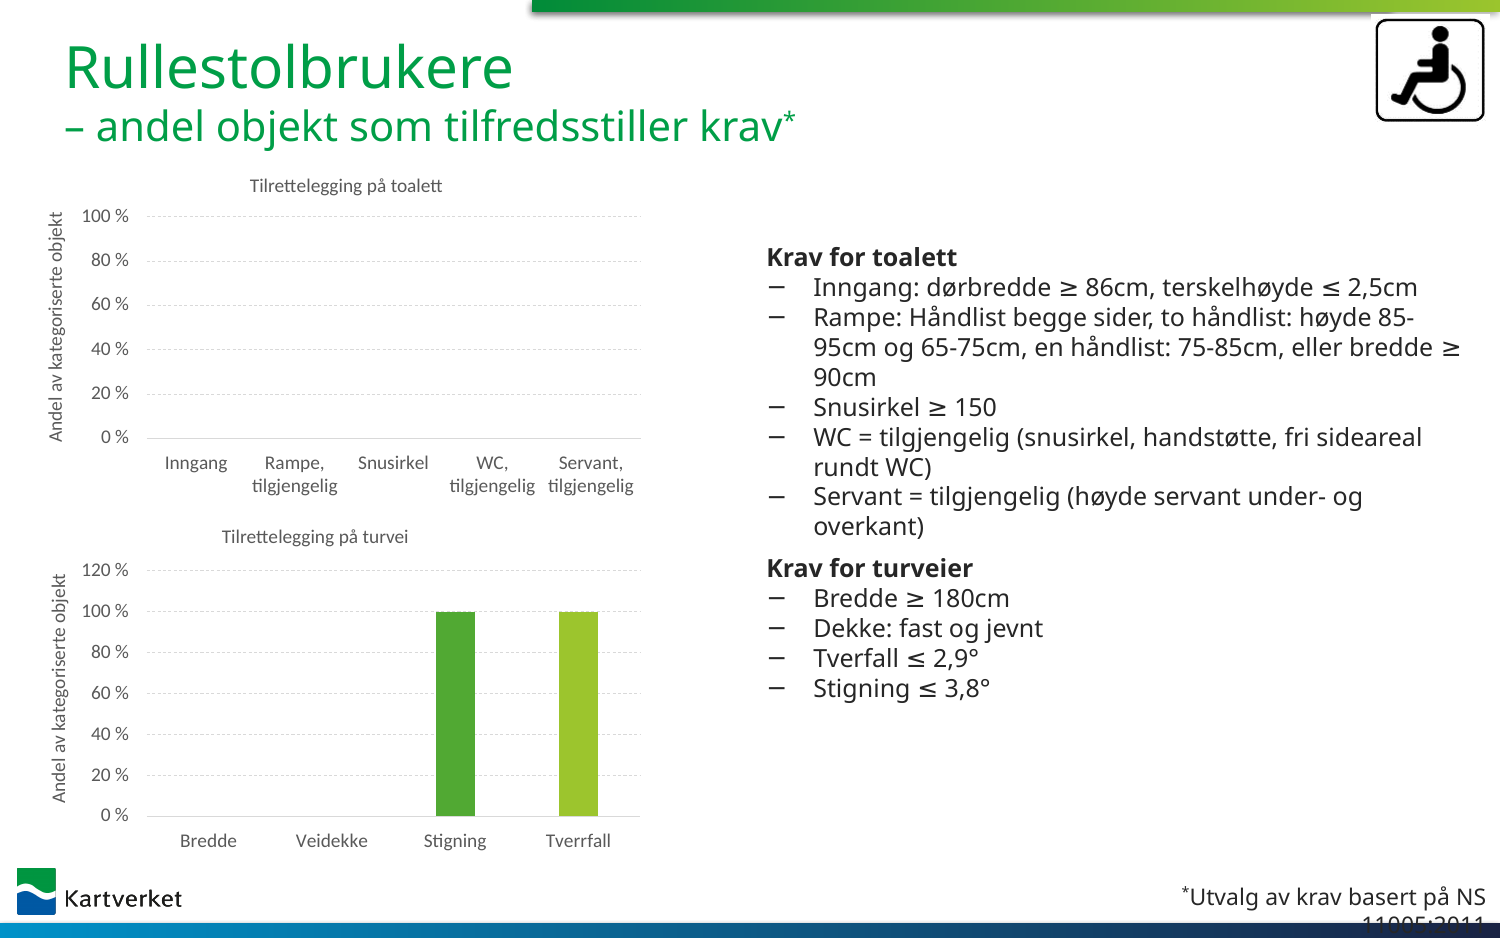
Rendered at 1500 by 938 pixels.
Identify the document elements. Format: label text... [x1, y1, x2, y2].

picture [41, 520, 652, 859]
text_box Rullestolbrukere – andel objekt som tilfredsstiller krav* [49, 14, 1431, 158]
picture [1371, 13, 1491, 127]
text_box *Utvalg av krav basert på NS 11005:2011 [1068, 873, 1500, 938]
text_box Krav for toalett Inngang: dørbredde ≥ 86cm, terskelhøyde ≤ 2,5cm Rampe: Håndlist begge sider, to håndlist: høyde 85-95cm og 65-75cm, en håndlist: 75-85cm, eller bredde ≥ 90cm Snusirkel ≥ 150 WC = tilgjengelig (snusirkel, handstøtte, fri sideareal rundt WC) Servant = tilgjengelig (høyde servant under- og overkant) [751, 234, 1483, 545]
picture [41, 166, 652, 505]
text_box Krav for turveier Bredde ≥ 180cm Dekke: fast og jevnt Tverfall ≤ 2,9° Stigning ≤ 3,8° [751, 545, 1483, 710]
